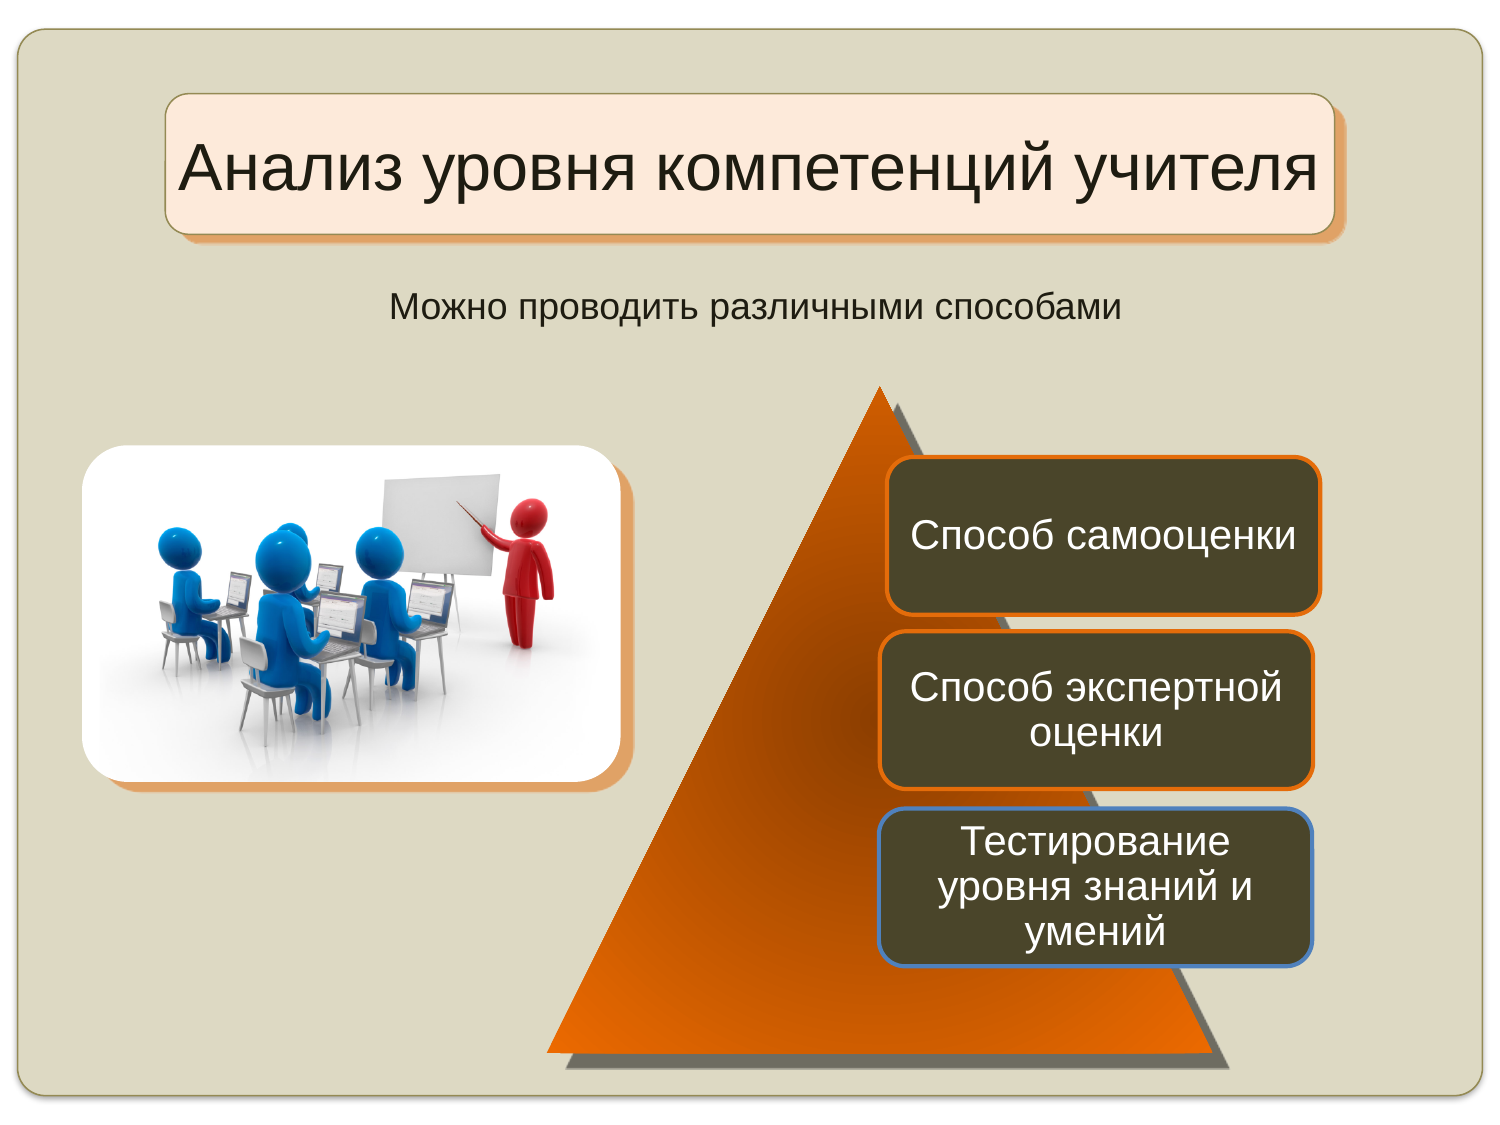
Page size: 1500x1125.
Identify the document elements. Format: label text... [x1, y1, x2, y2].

text_box [16, 28, 1484, 1097]
text_box Анализ уровня компетенций учителя [164, 92, 1336, 236]
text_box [409, 386, 1450, 1054]
picture [0, 0, 1500, 1125]
text_box Можно проводить различными способами [150, 267, 1361, 342]
